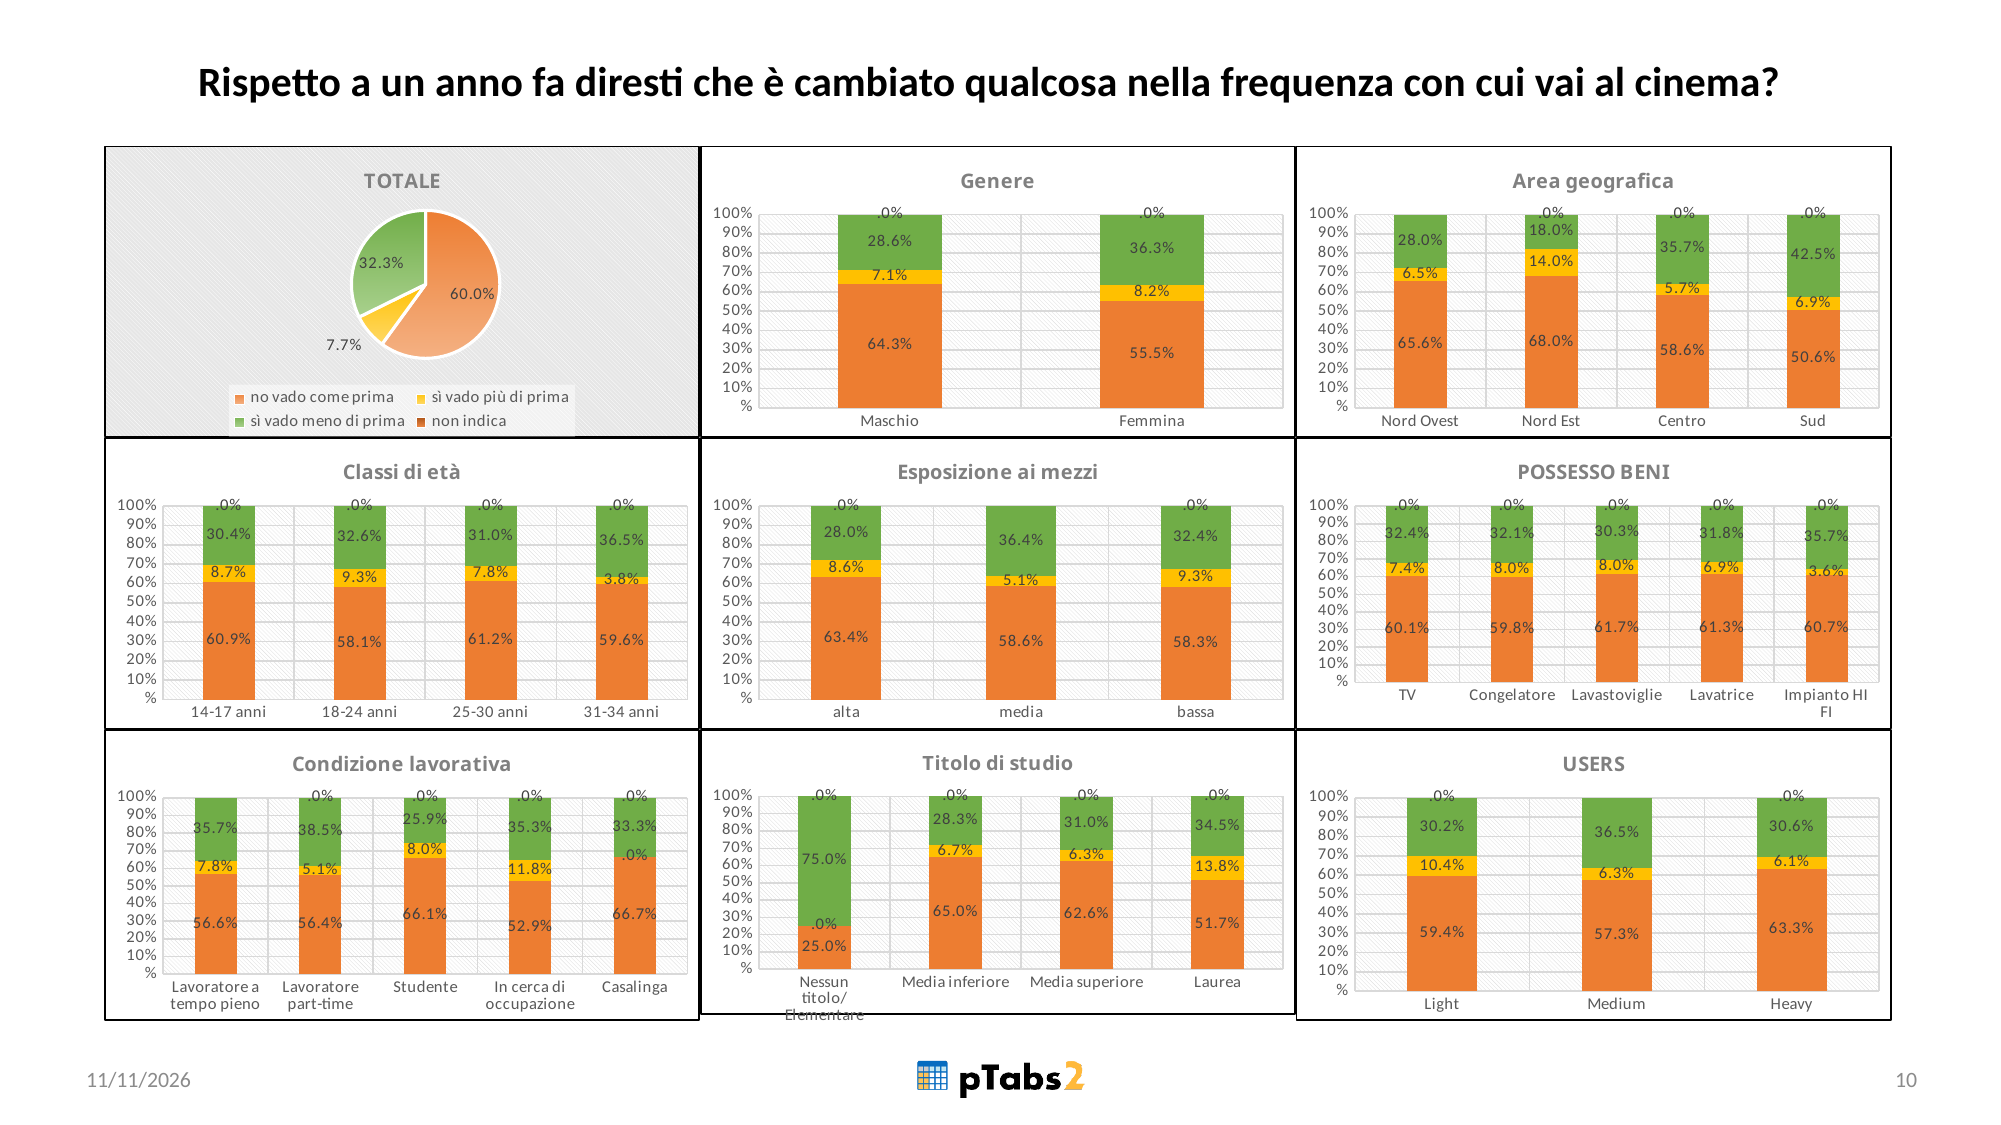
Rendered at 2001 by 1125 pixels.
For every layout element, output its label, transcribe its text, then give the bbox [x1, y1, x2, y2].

slide_number 10 [1482, 1055, 1933, 1103]
chart [104, 145, 1892, 1021]
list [913, 1058, 1087, 1100]
title Rispetto a un anno fa diresti che è cambiato qualcosa nella frequenza con cui vai al cinema? [104, 52, 1875, 115]
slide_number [70, 1055, 512, 1103]
